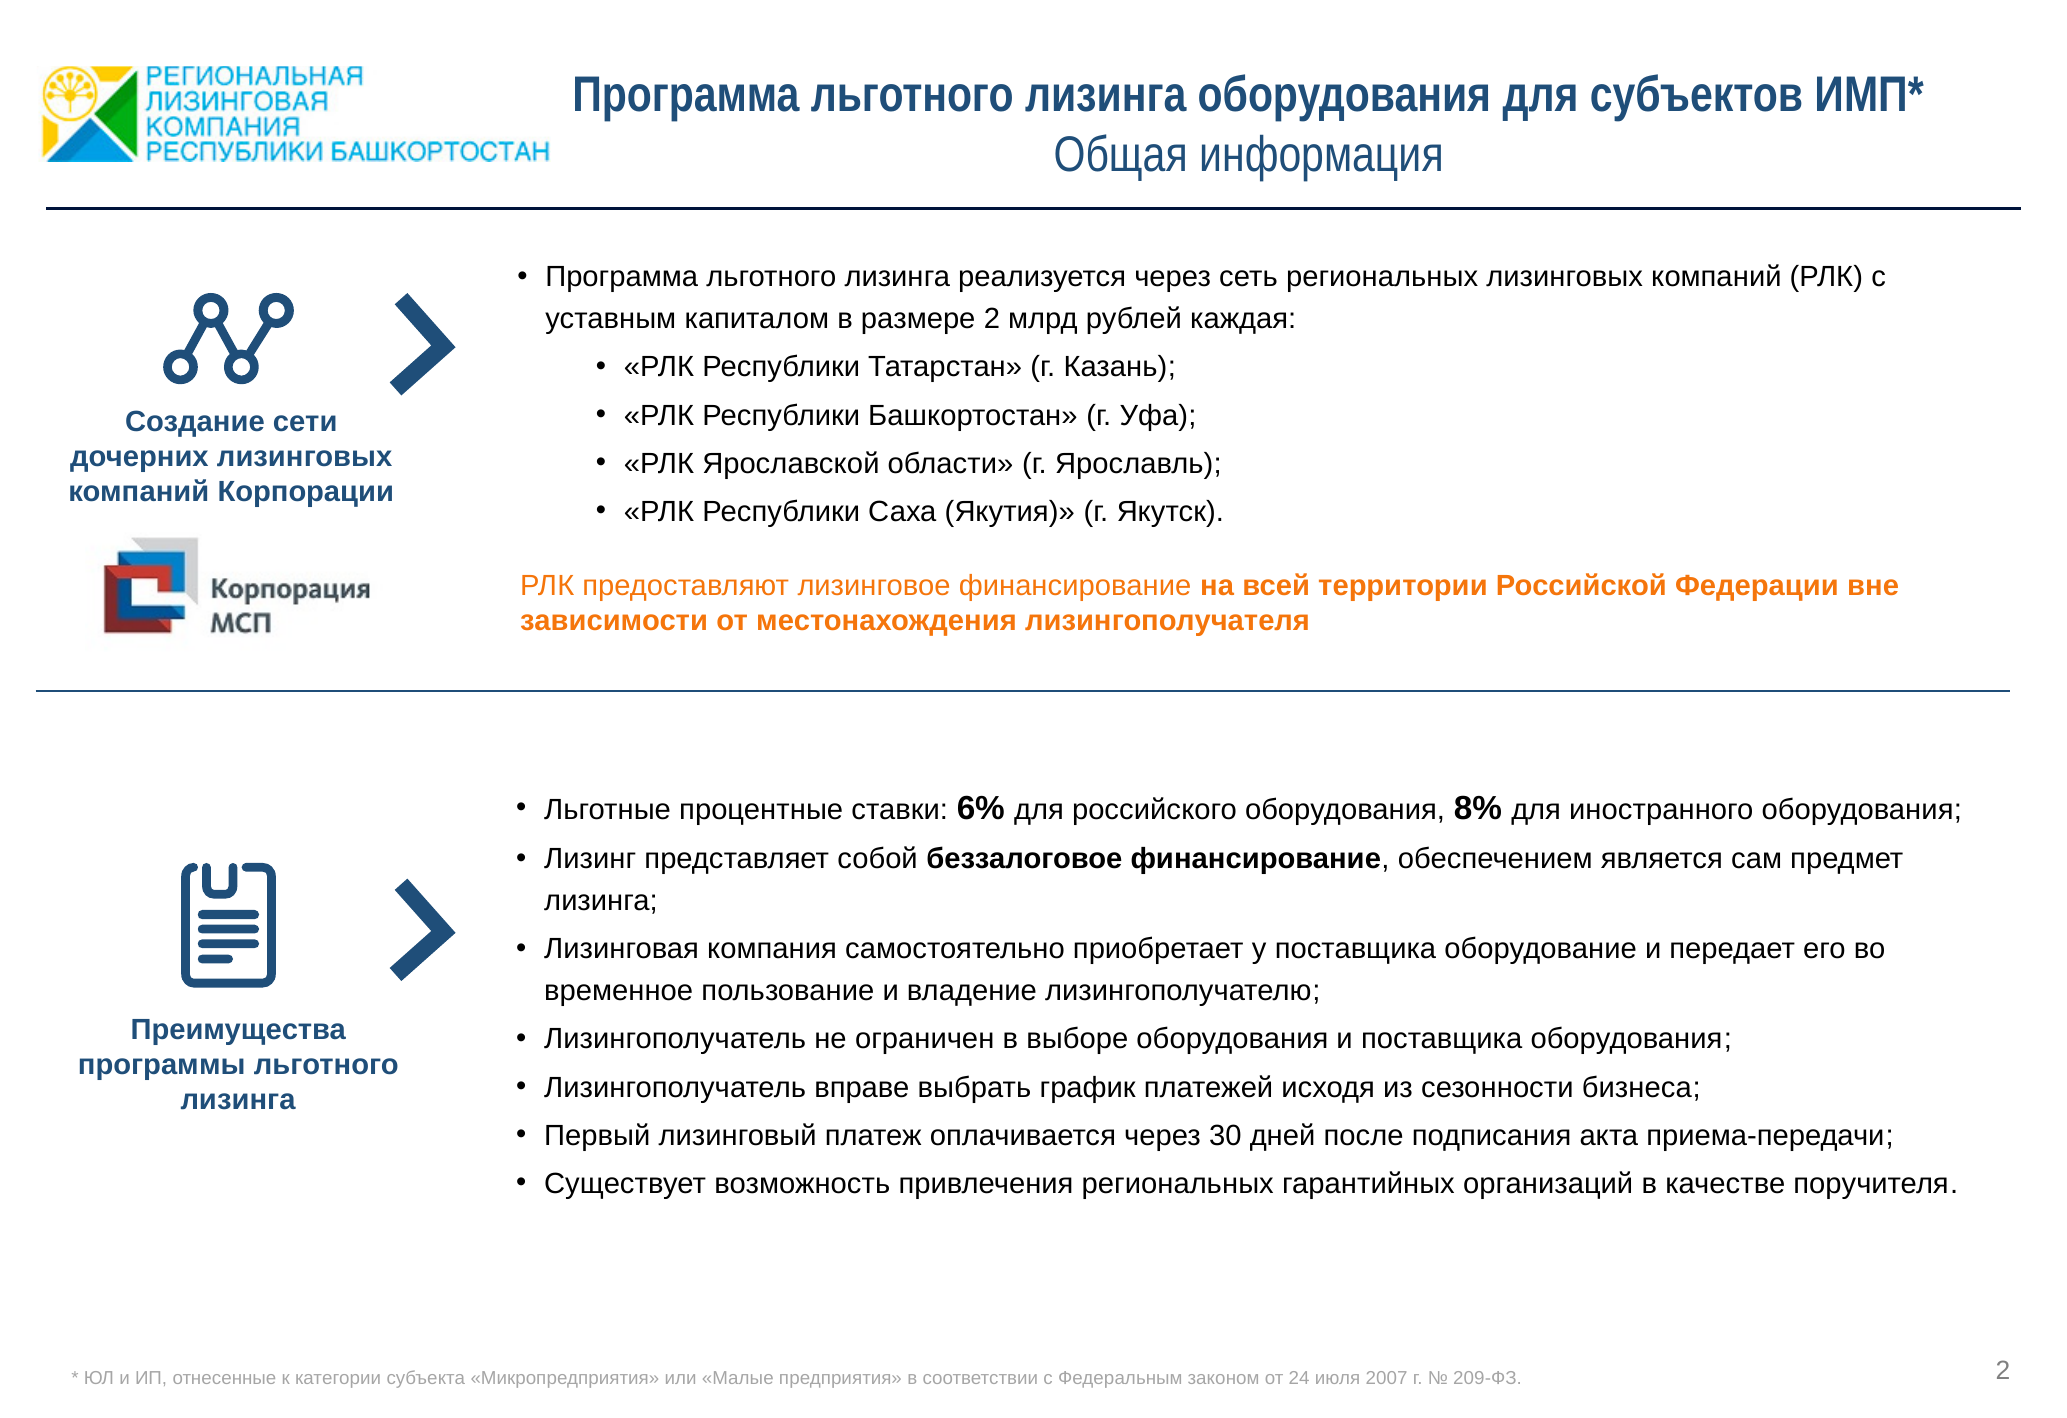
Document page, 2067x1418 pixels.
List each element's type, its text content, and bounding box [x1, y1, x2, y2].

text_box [180, 862, 276, 988]
text_box [387, 290, 458, 398]
text_box Преимущества программы льготного лизинга [61, 1002, 415, 1123]
picture [36, 65, 552, 163]
text_box Льготные процентные ставки: 6% для российского оборудования, 8% для иностранного оборудования; Лизинг представляет собой беззалоговое финансирование, обеспечением является сам предмет лизинга; Лизинговая компания самостоятельно приобретает у поставщика оборудование и передает его во временное пользование и владение лизингополучателю; Лизингополучатель не ограничен в выборе оборудования и поставщика оборудования; Лизингополучатель вправе выбрать график платежей исходя из сезонности бизнеса; Первый лизинговый платеж оплачивается через 30 дней после подписания акта приема-передачи; Существует возможность привлечения региональных гарантийных организаций в качестве поручителя. [425, 760, 1997, 1284]
text_box * ЮЛ и ИП, отнесенные к категории субъекта «Микропредприятия» или «Малые предприятия» в соответствии с Федеральным законом от 24 июля 2007 г. № 209-ФЗ. [59, 1348, 1872, 1392]
picture [85, 520, 390, 652]
text_box [392, 876, 425, 928]
text_box [163, 292, 294, 385]
text_box [387, 933, 425, 984]
title Программа льготного лизинга оборудования для субъектов ИМП* Общая информация [524, 63, 1974, 180]
text_box Программа льготного лизинга реализуется через сеть региональных лизинговых компаний (РЛК) с уставным капиталом в размере 2 млрд рублей каждая: «РЛК Республики Татарстан» (г. Казань); «РЛК Республики Башкортостан» (г. Уфа); «РЛК Ярославской области» (г. Ярославль); «РЛК Республики Саха (Якутия)» (г. Якутск). [505, 232, 1996, 547]
text_box РЛК предоставляют лизинговое финансирование на всей территории Российской Федерации вне зависимости от местонахождения лизингополучателя [505, 558, 2025, 644]
text_box Создание сети дочерних лизинговых компаний Корпорации [48, 395, 415, 515]
